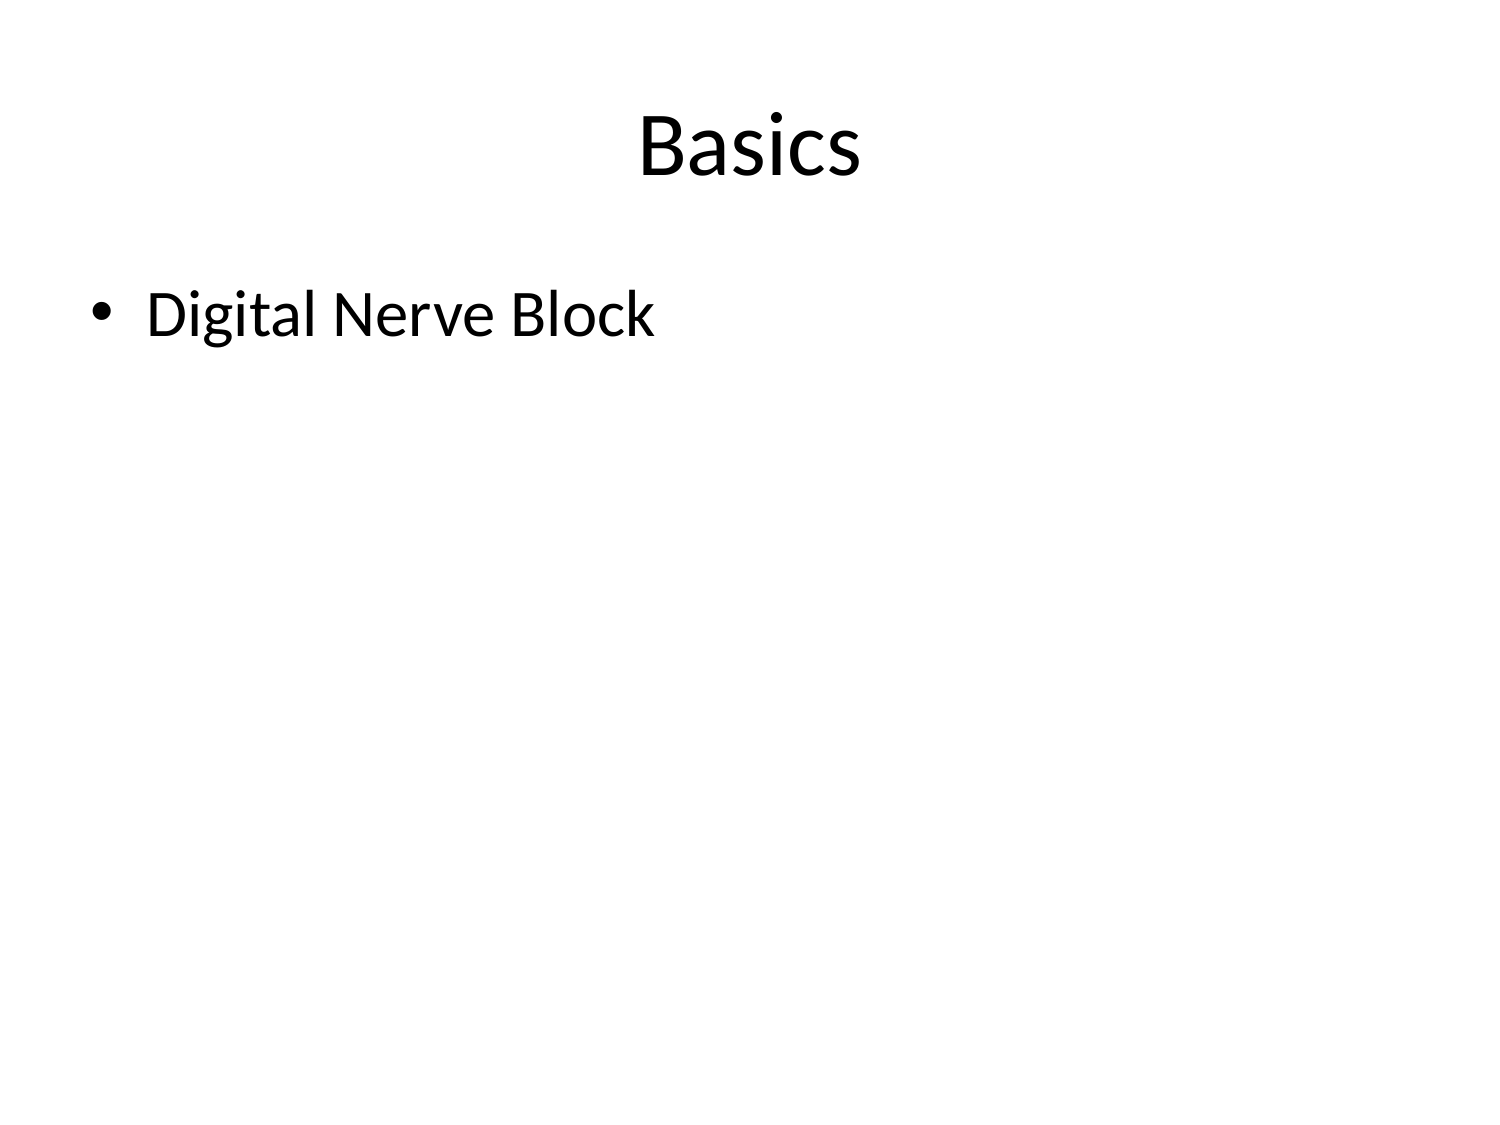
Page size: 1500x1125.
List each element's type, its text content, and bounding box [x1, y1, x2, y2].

title Basics [75, 45, 1425, 233]
list Digital Nerve Block [75, 262, 1425, 1005]
